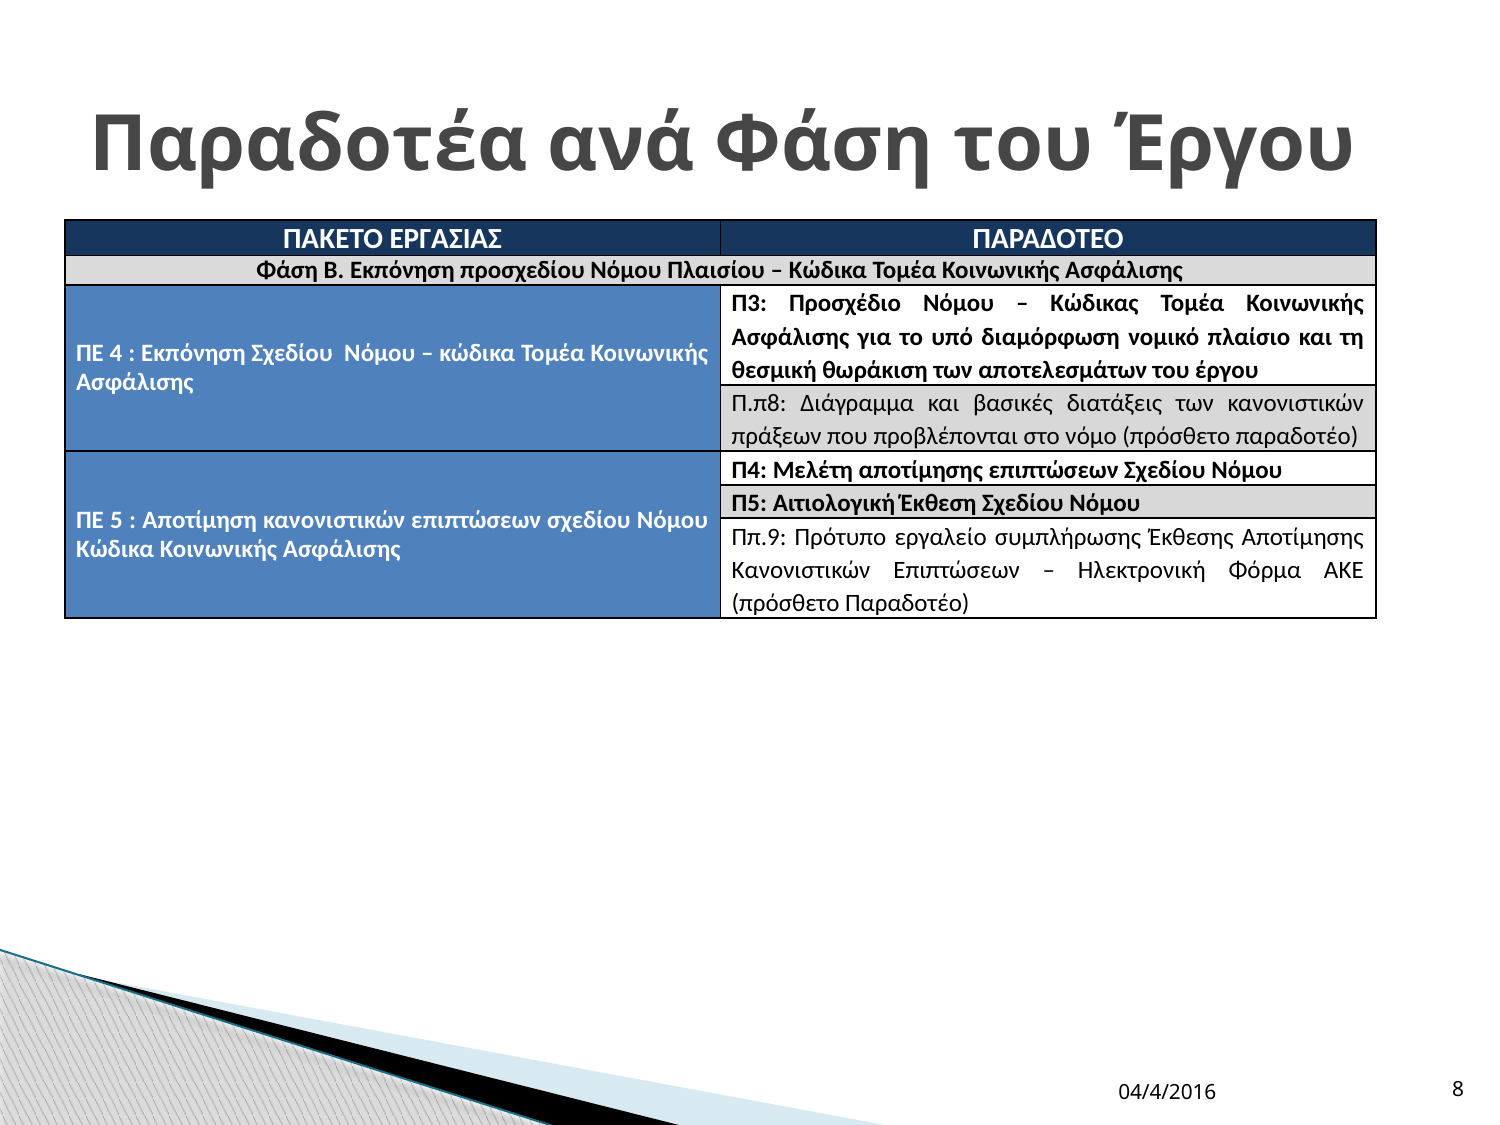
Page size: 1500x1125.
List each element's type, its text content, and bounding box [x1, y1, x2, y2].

table_header ΠΑΡΑΔΟΤΕΟ [721, 233, 1375, 255]
slide_number 8 [1418, 1051, 1479, 1112]
table_cell ΠΕ 5 : Αποτίμηση κανονιστικών επιπτώσεων σχεδίου Νόμου Κώδικα Κοινωνικής Ασφάλισης [66, 452, 720, 617]
table_cell Ππ.9: Πρότυπο εργαλείο συμπλήρωσης Έκθεσης Αποτίμησης Κανονιστικών Επιπτώσεων – Ηλεκτρονική Φόρμα ΑΚΕ (πρόσθετο Παραδοτέο) [721, 519, 1375, 617]
title Παραδοτέα ανά Φάση του Έργου [75, 45, 1425, 233]
table_cell Π.π8: Διάγραμμα και βασικές διατάξεις των κανονιστικών πράξεων που προβλέπονται στο νόμο (πρόσθετο παραδοτέο) [721, 386, 1375, 450]
table_cell Π5: Αιτιολογική Έκθεση Σχεδίου Νόμου [721, 486, 1375, 517]
table_cell Π4: Μελέτη αποτίμησης επιπτώσεων Σχεδίου Νόμου [721, 452, 1375, 484]
table_cell Π3: Προσχέδιο Νόμου – Κώδικας Τομέα Κοινωνικής Ασφάλισης για το υπό διαμόρφωση νομικό πλαίσιο και τη θεσμική θωράκιση των αποτελεσμάτων του έργου [721, 286, 1375, 384]
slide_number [1103, 1051, 1418, 1112]
table_cell Φάση Β. Εκπόνηση προσχεδίου Νόμου Πλαισίου – Κώδικα Τομέα Κοινωνικής Ασφάλισης [66, 256, 1375, 284]
table_header ΠΑΚΕΤΟ ΕΡΓΑΣΙΑΣ [66, 221, 720, 255]
table_cell ΠΕ 4 : Εκπόνηση Σχεδίου Νόμου – κώδικα Τομέα Κοινωνικής Ασφάλισης [66, 286, 720, 450]
